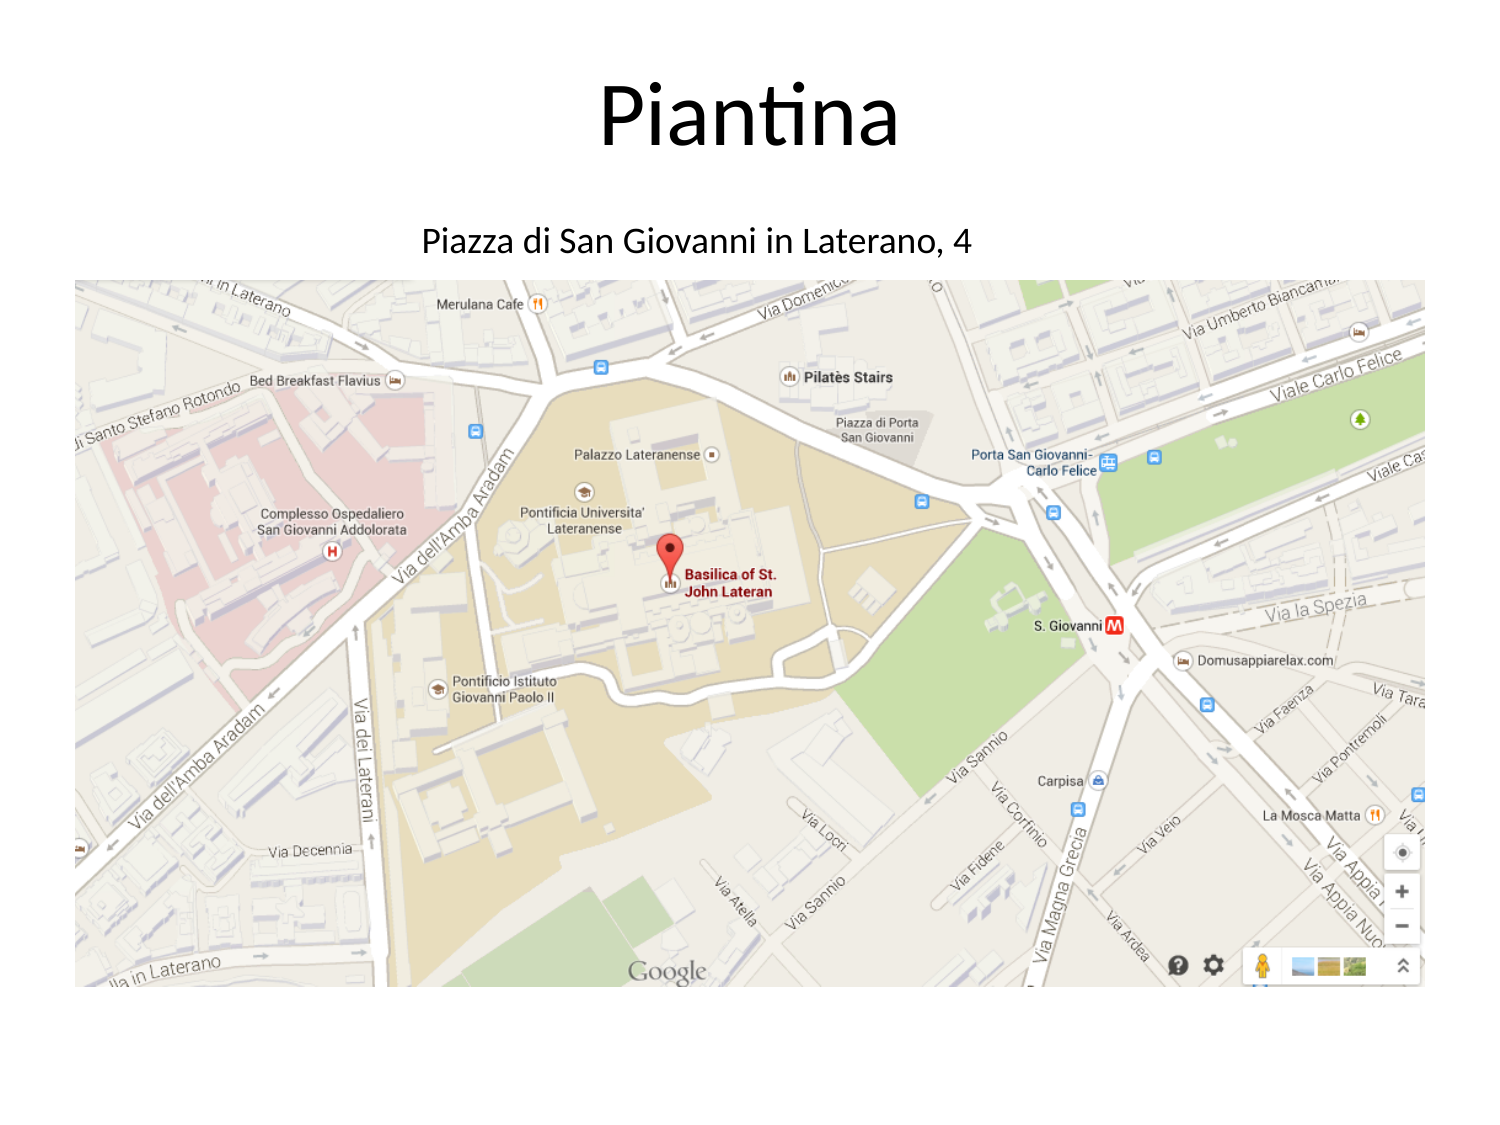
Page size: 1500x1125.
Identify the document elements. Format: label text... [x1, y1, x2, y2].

title Piantina [75, 45, 1425, 173]
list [74, 280, 1426, 987]
text_box Piazza di San Giovanni in Laterano, 4 [406, 208, 1175, 268]
